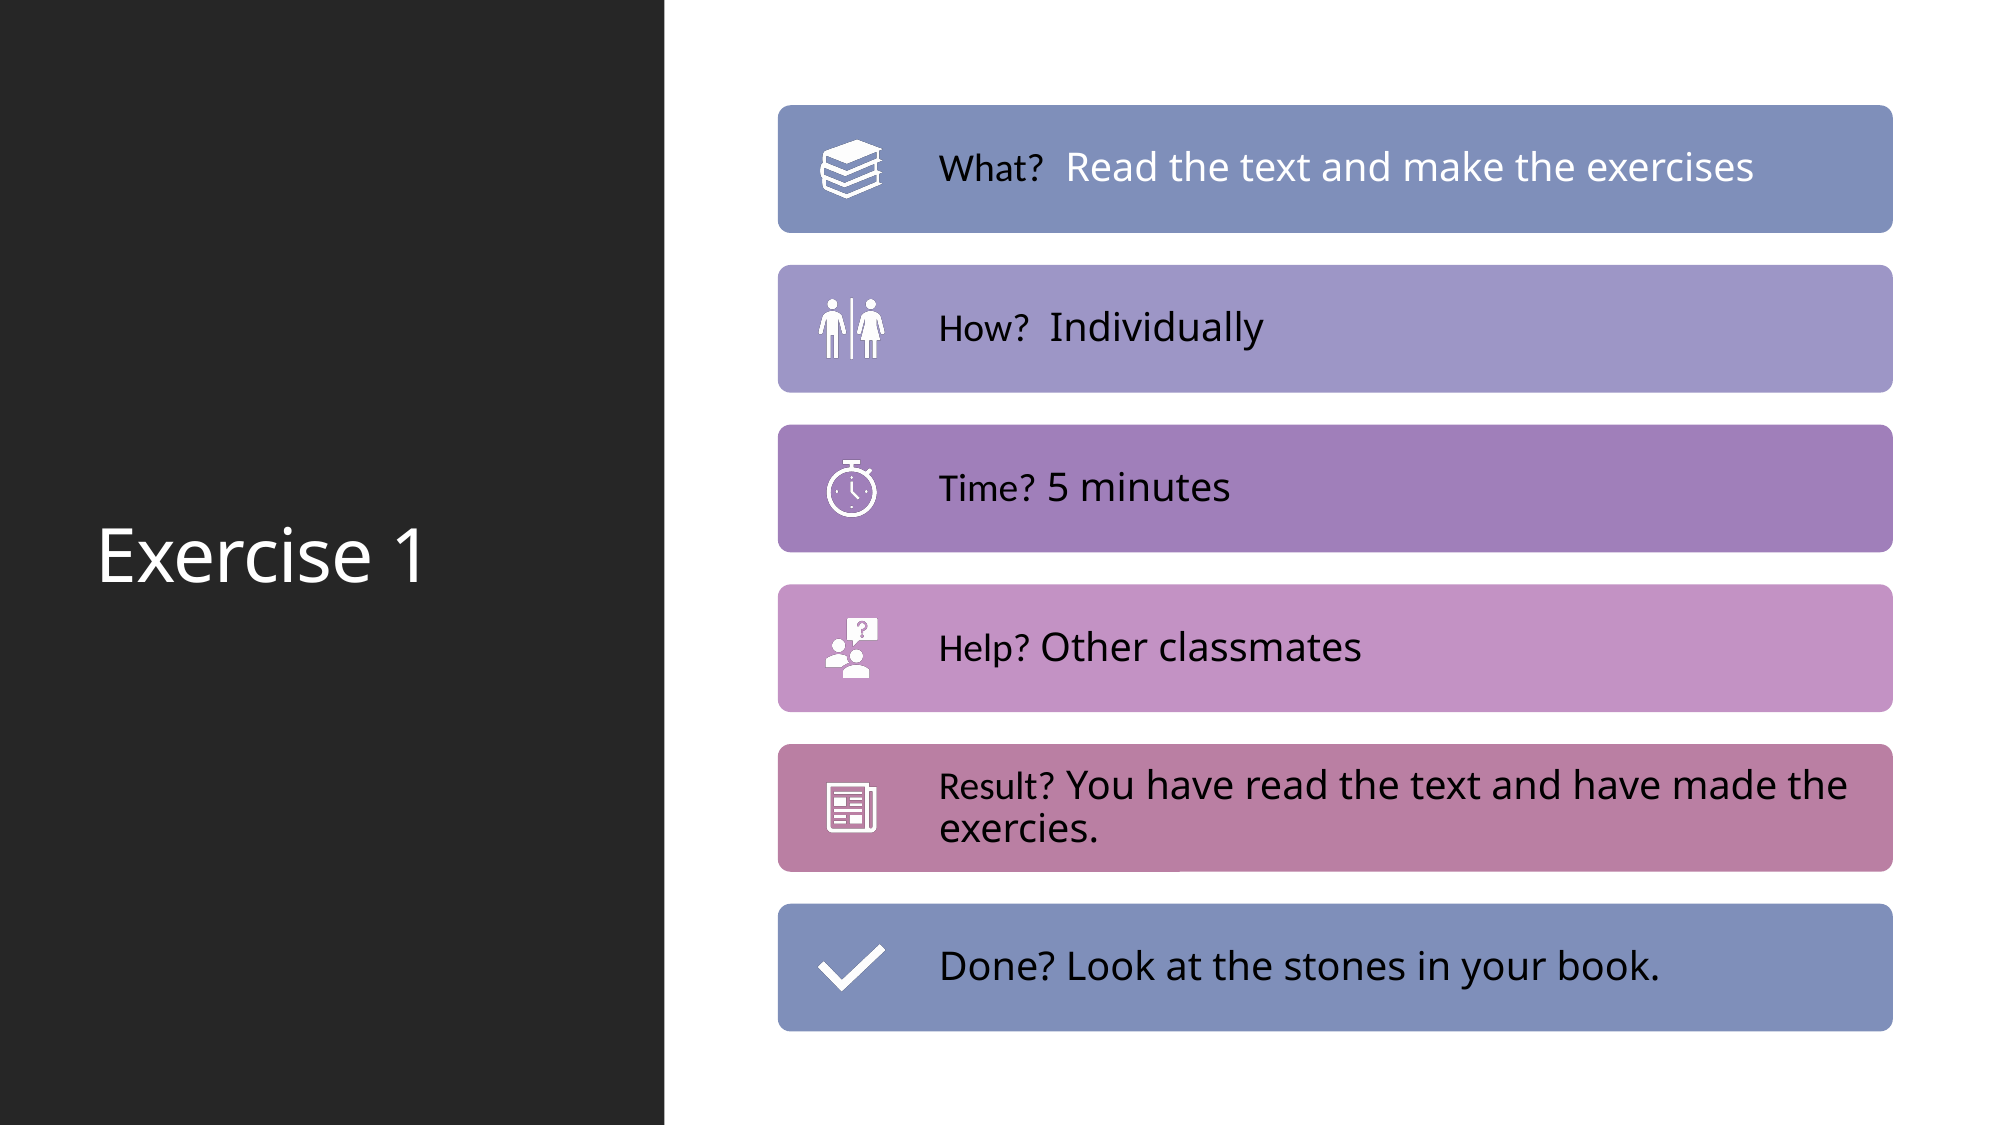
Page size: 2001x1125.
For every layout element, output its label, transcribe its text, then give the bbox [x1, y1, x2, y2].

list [777, 104, 1894, 1033]
text_box [0, 0, 666, 1125]
title Exercise 1 [80, 84, 587, 1032]
text_box [666, 0, 2000, 1125]
